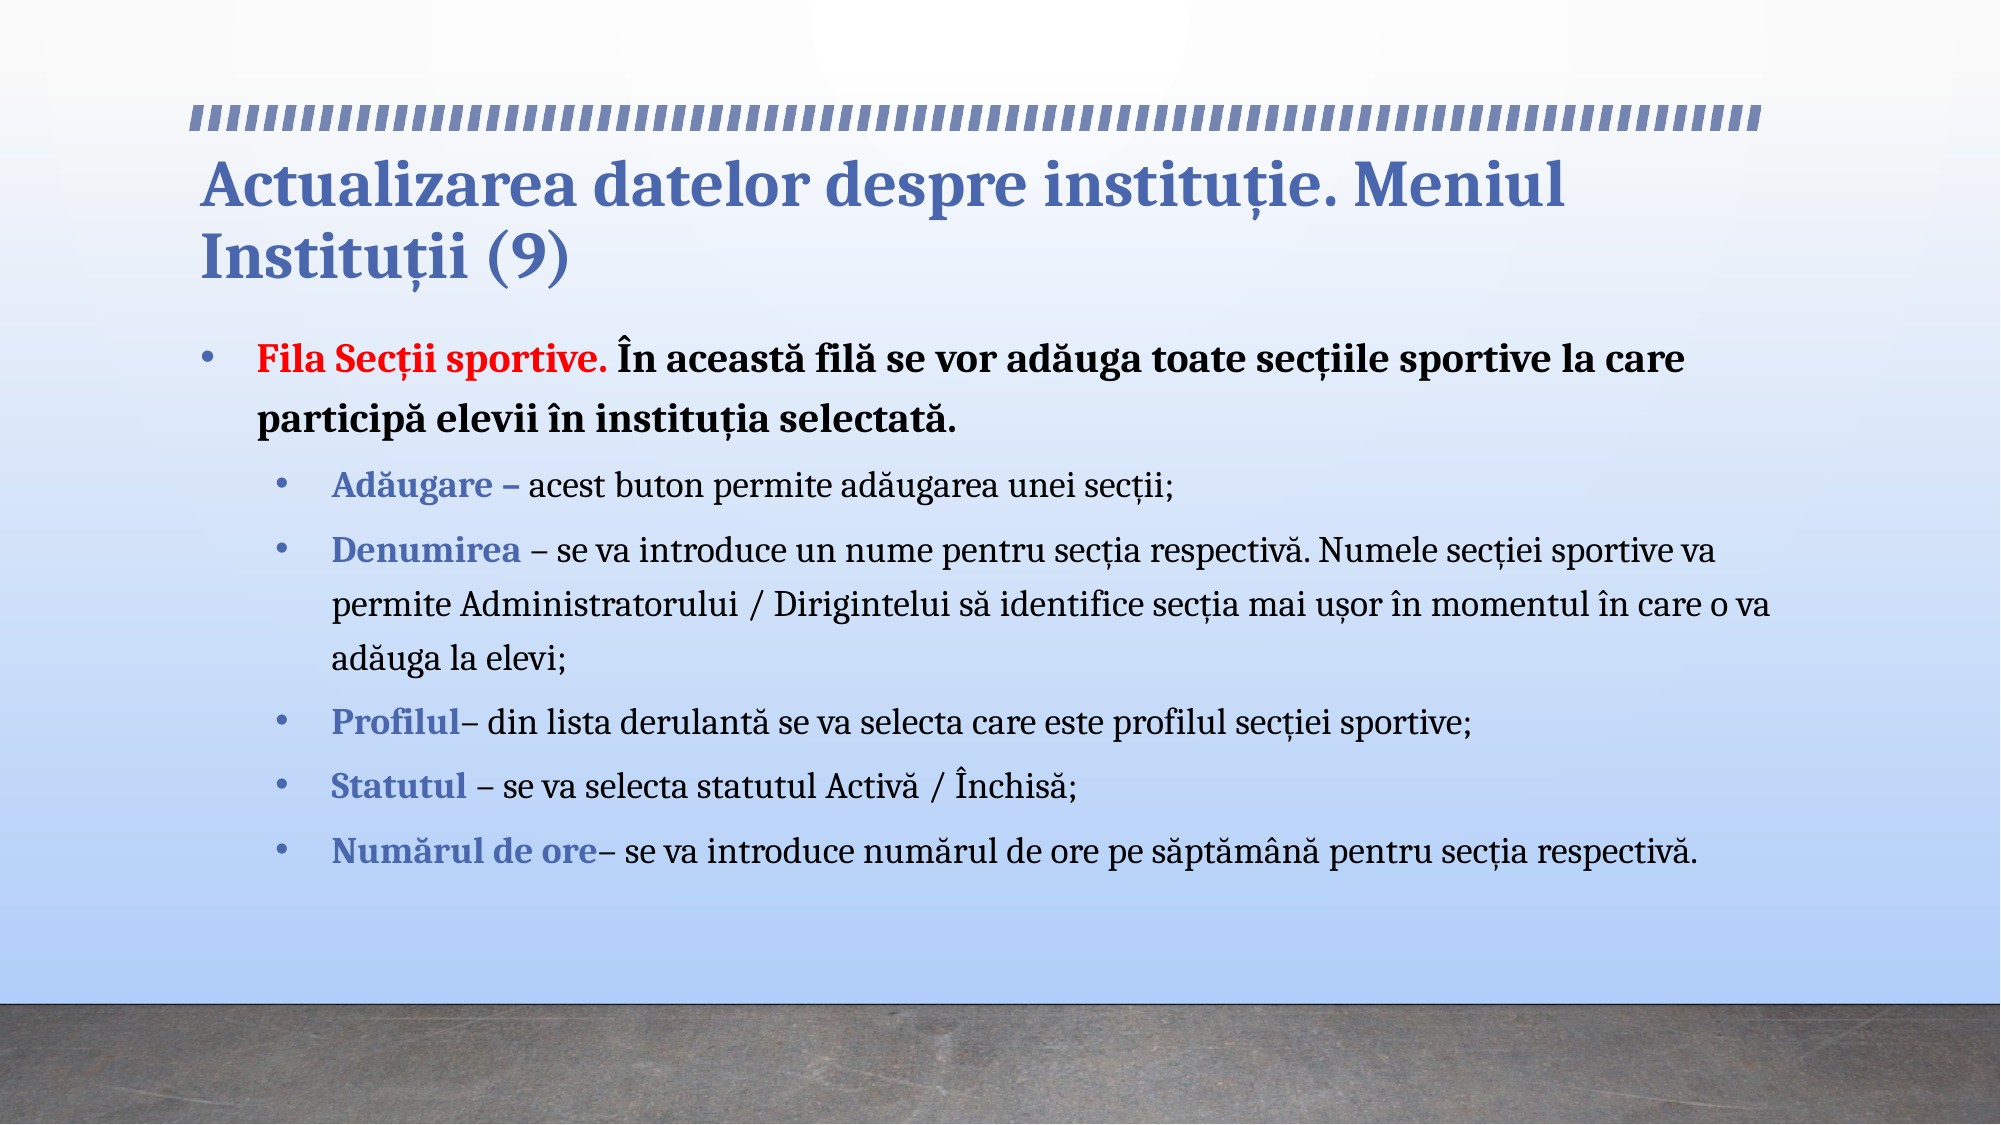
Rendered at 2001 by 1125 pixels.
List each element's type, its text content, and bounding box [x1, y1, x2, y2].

list Fila Secții sportive. În această filă se vor adăuga toate secțiile sportive la care participă elevii în instituția selectată. Adăugare – acest buton permite adăugarea unei secții; Denumirea – se va introduce un nume pentru secția respectivă. Numele secției sportive va permite Administratorului / Dirigintelui să identifice secția mai ușor în momentul în care o va adăuga la elevi; Profilul– din lista derulantă se va selecta care este profilul secției sportive; Statutul – se va selecta statutul Activă / Închisă; Numărul de ore– se va introduce numărul de ore pe săptămână pentru secția respectivă. [185, 313, 1854, 1008]
title Actualizarea datelor despre instituție. Meniul Instituții (9) [185, 141, 1761, 313]
picture [0, 1004, 2000, 1124]
